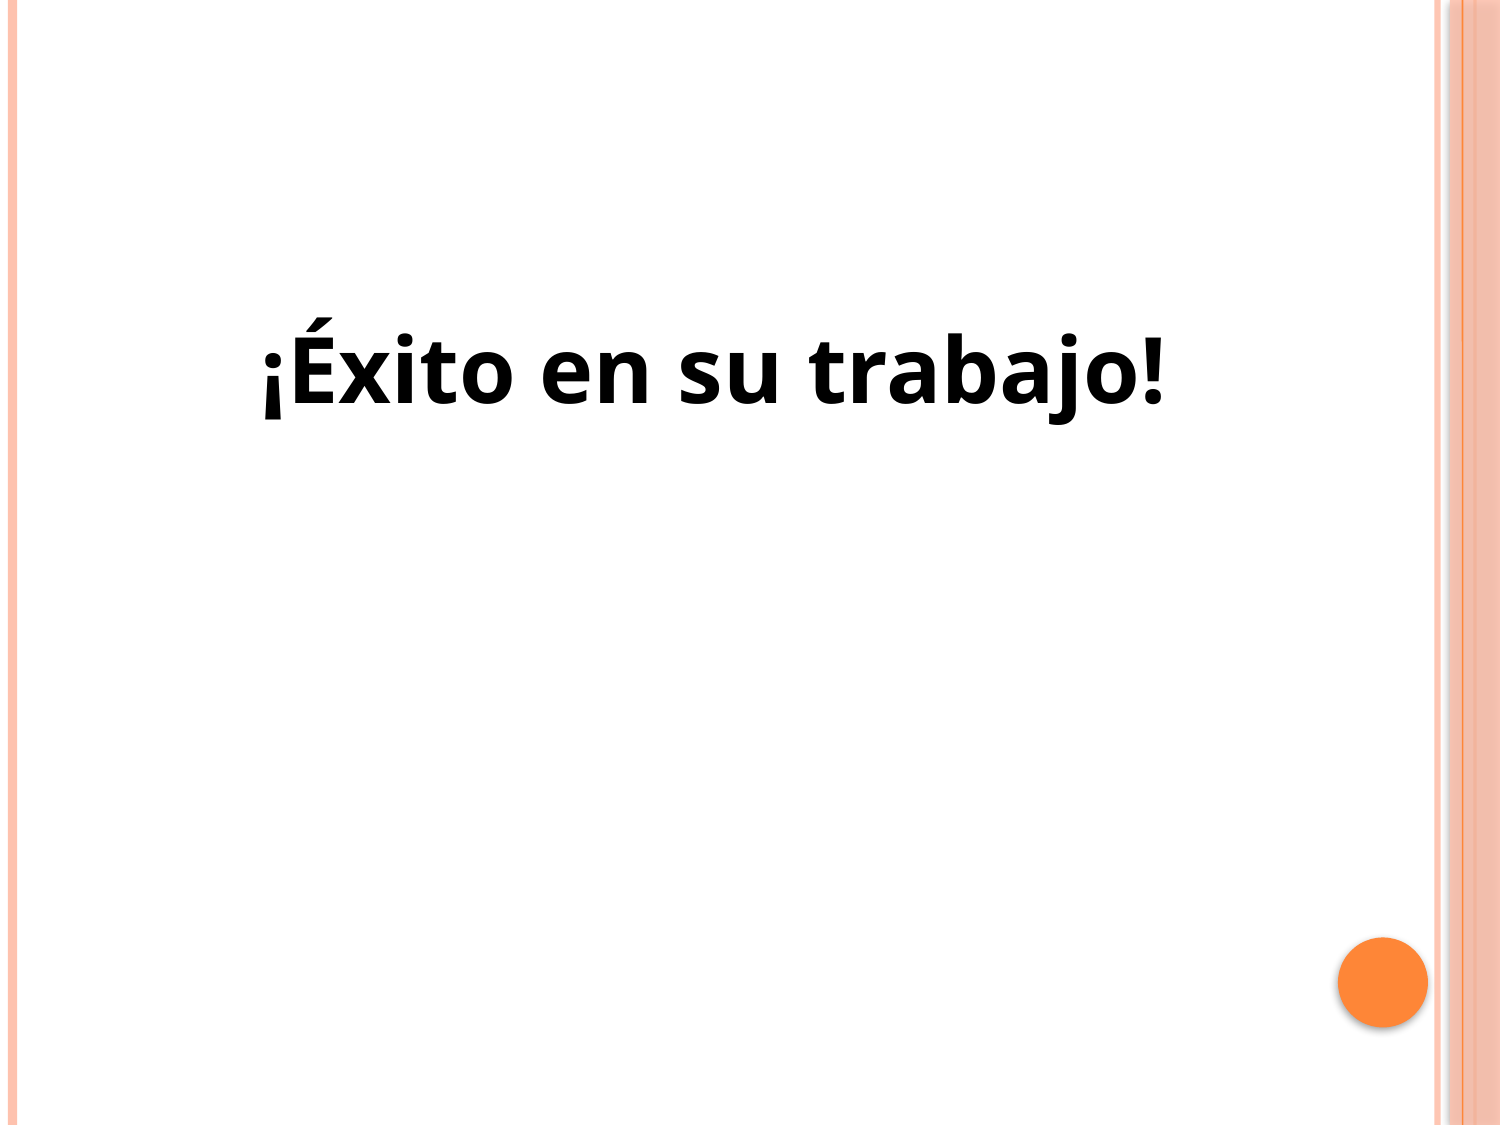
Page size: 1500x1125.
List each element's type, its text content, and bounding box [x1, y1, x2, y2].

text_box ¡Éxito en su trabajo! [246, 304, 1336, 430]
